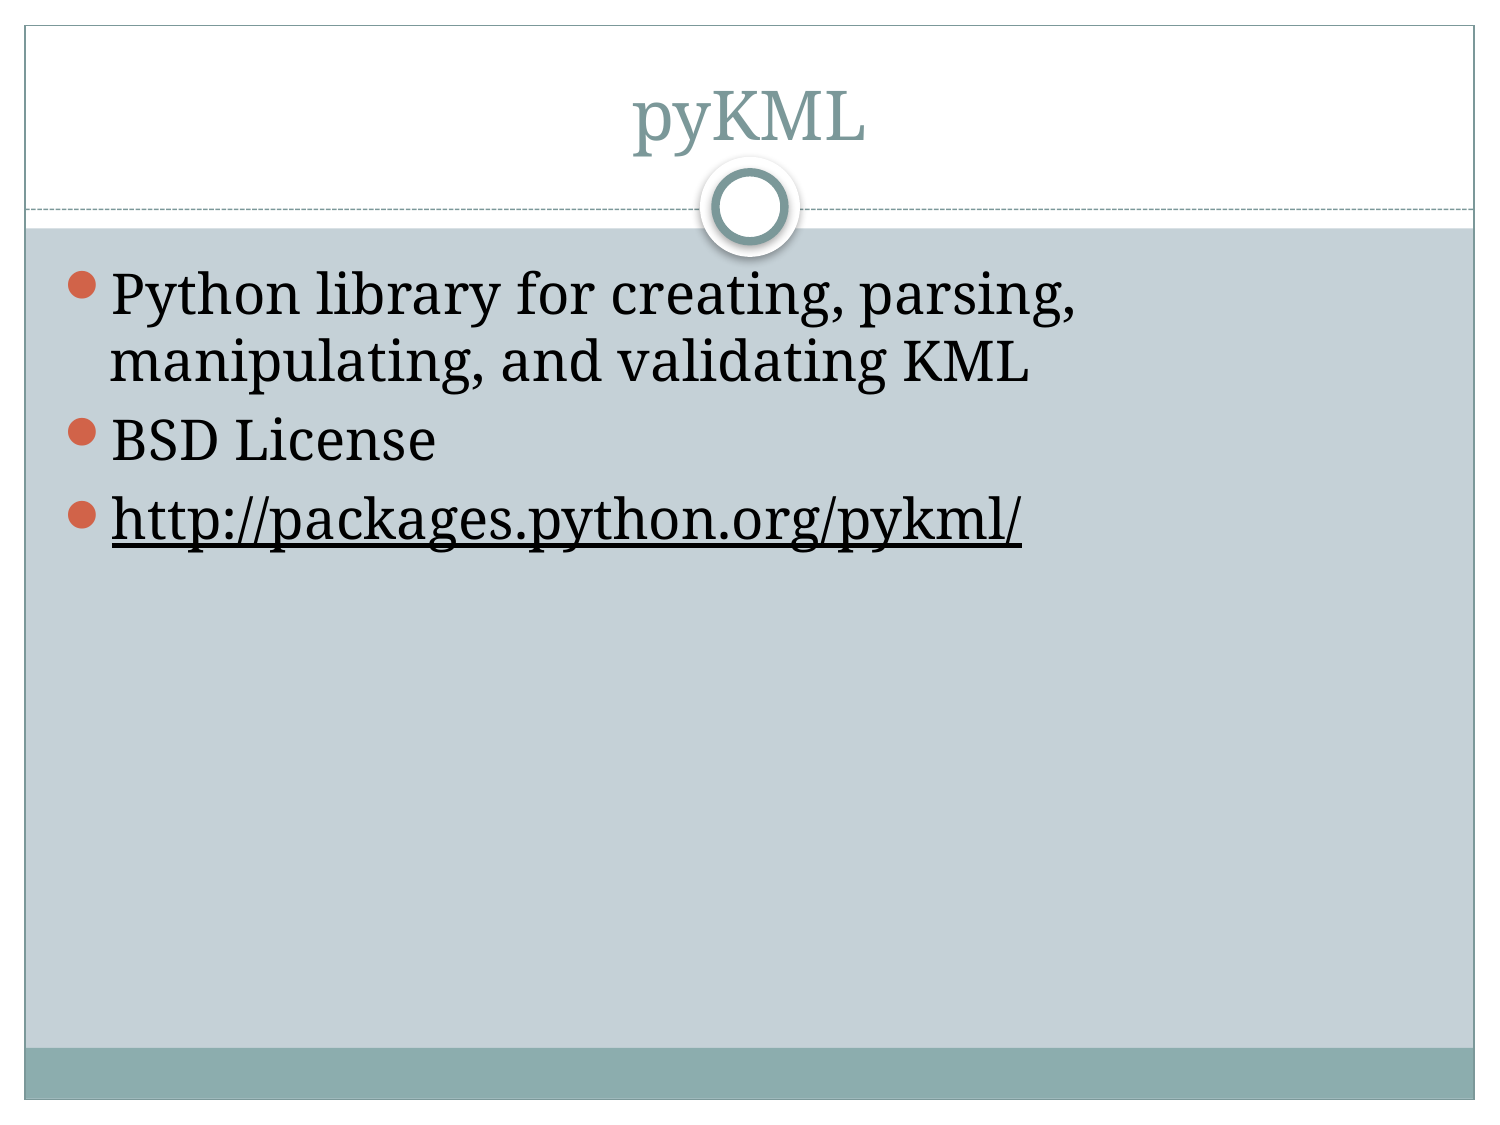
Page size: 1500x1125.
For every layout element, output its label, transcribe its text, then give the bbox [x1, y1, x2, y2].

title pyKML [49, 37, 1450, 162]
list Python library for creating, parsing, manipulating, and validating KML BSD License http://packages.python.org/pykml/ [49, 250, 1445, 1001]
